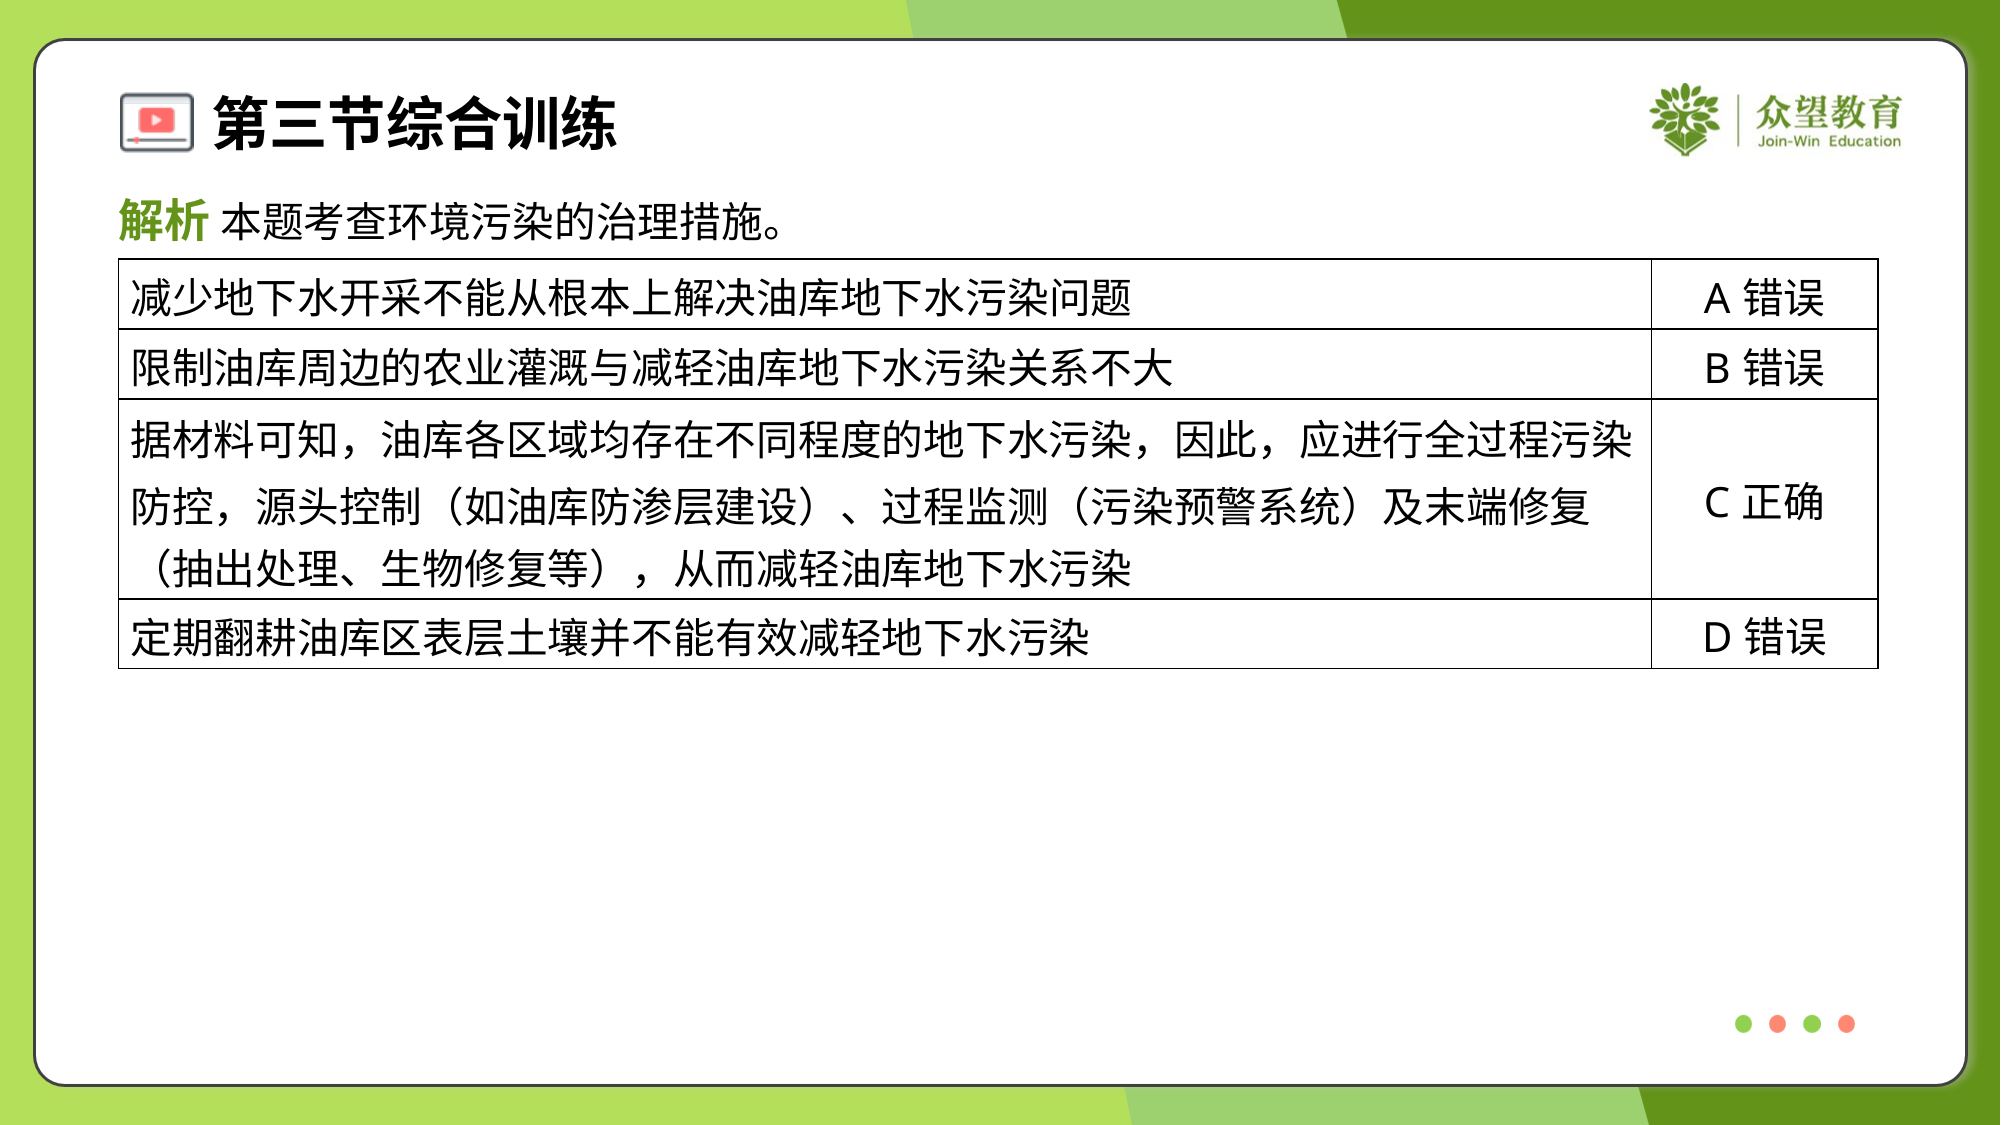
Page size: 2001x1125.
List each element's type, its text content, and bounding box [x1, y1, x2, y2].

table_cell 限制油库周边的农业灌溉与减轻油库地下水污染关系不大 [119, 330, 1651, 398]
text_box 解析 本题考查环境污染的治理措施。 [118, 164, 1883, 237]
table_cell D错误 [1652, 600, 1877, 668]
table_header 减少地下水开采不能从根本上解决油库地下水污染问题 [119, 260, 1651, 328]
table_cell C正确 [1652, 400, 1877, 598]
table_header A错误 [1652, 260, 1877, 328]
table_cell 据材料可知，油库各区域均存在不同程度的地下水污染，因此，应进行全过程污染 防控，源头控制（如油库防渗层建设）、过程监测（污染预警系统）及末端修复 （抽出处理、生物修复等），从而减轻油库地下水污染 [119, 400, 1651, 598]
table_cell 定期翻耕油库区表层土壤并不能有效减轻地下水污染 [119, 600, 1651, 668]
table_cell B错误 [1652, 330, 1877, 398]
picture [0, 0, 2000, 1125]
